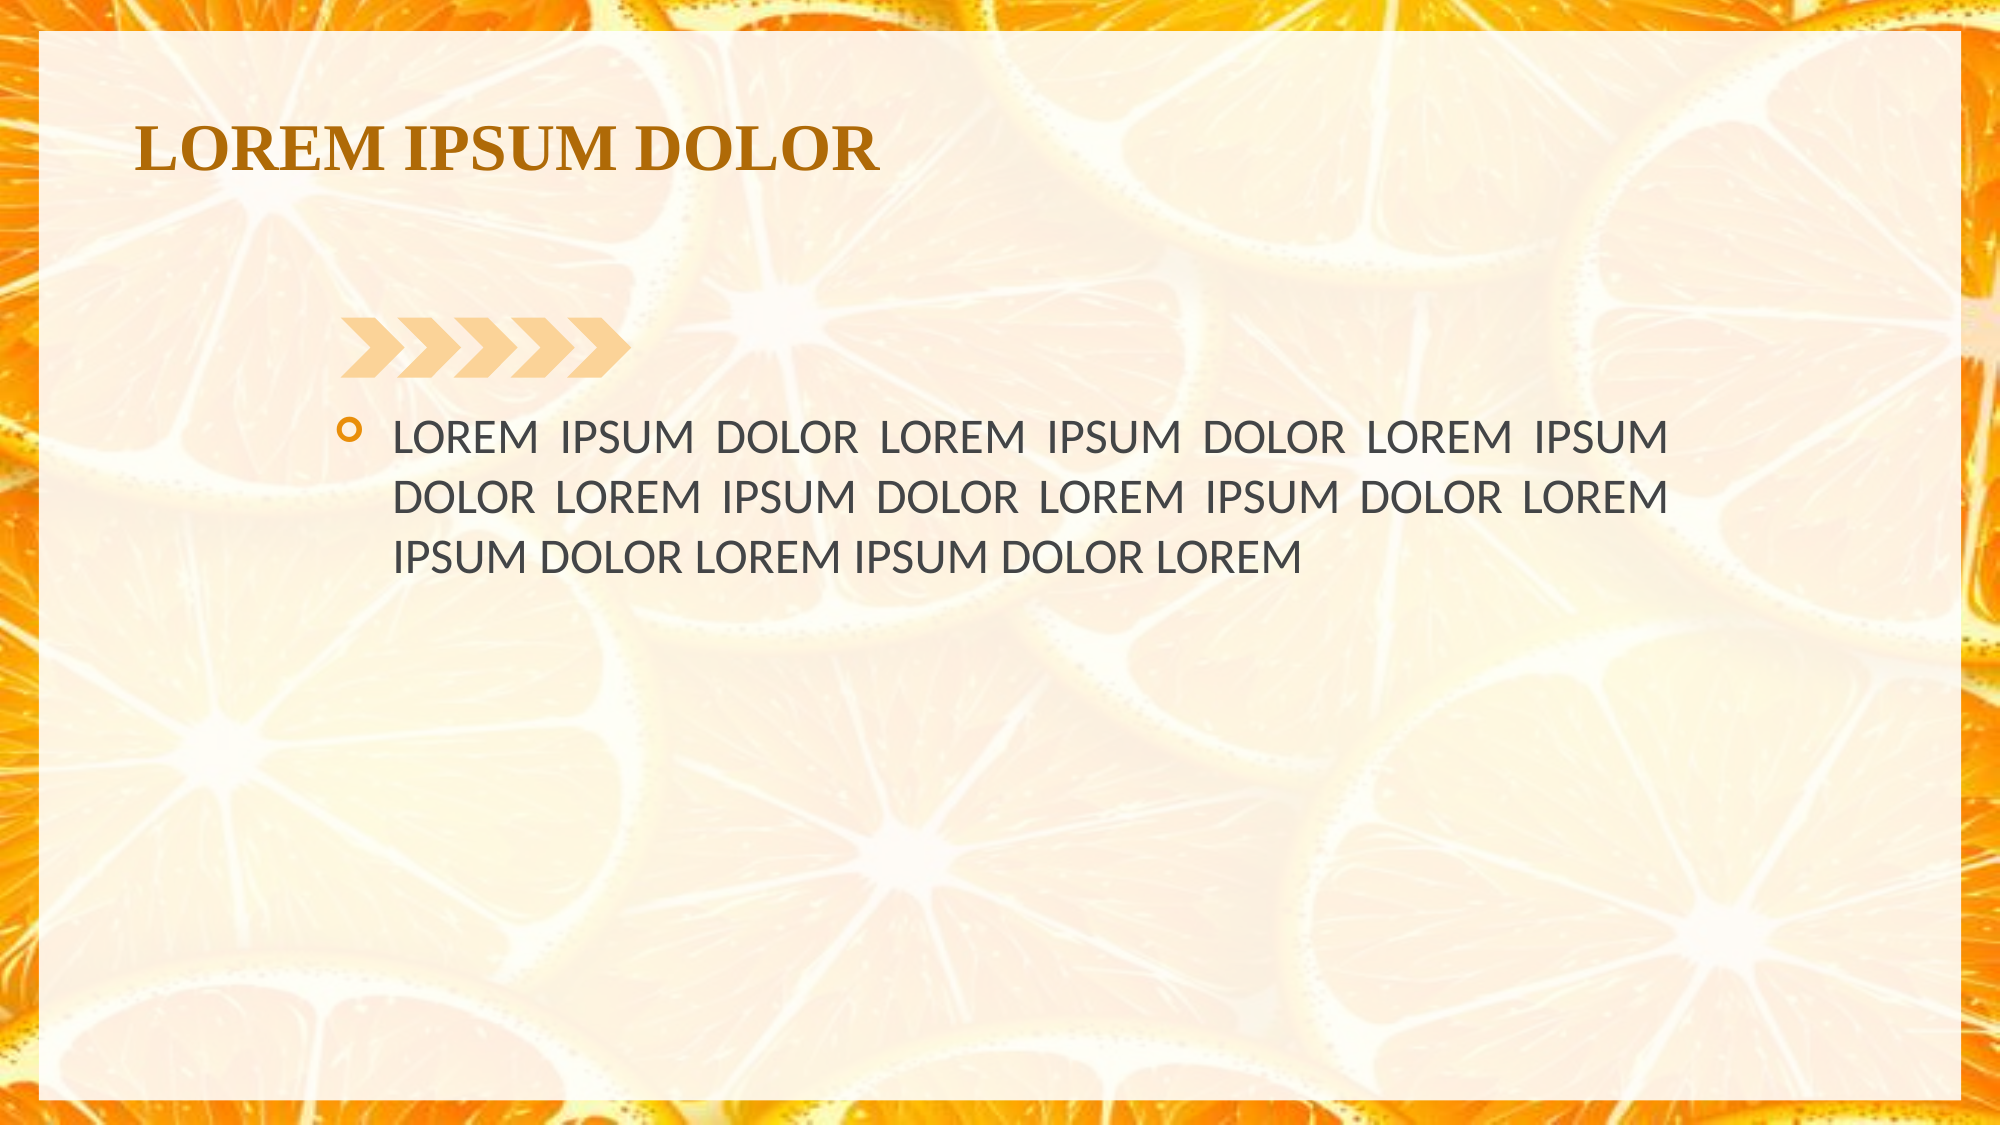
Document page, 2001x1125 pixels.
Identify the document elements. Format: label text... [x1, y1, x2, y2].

list LOREM IPSUM DOLOR LOREM IPSUM DOLOR LOREM IPSUM DOLOR LOREM IPSUM DOLOR LOREM IPSUM DOLOR LOREM IPSUM DOLOR LOREM IPSUM DOLOR LOREM [315, 386, 1688, 975]
title LOREM IPSUM DOLOR [119, 77, 1880, 193]
picture [0, 0, 2000, 1125]
